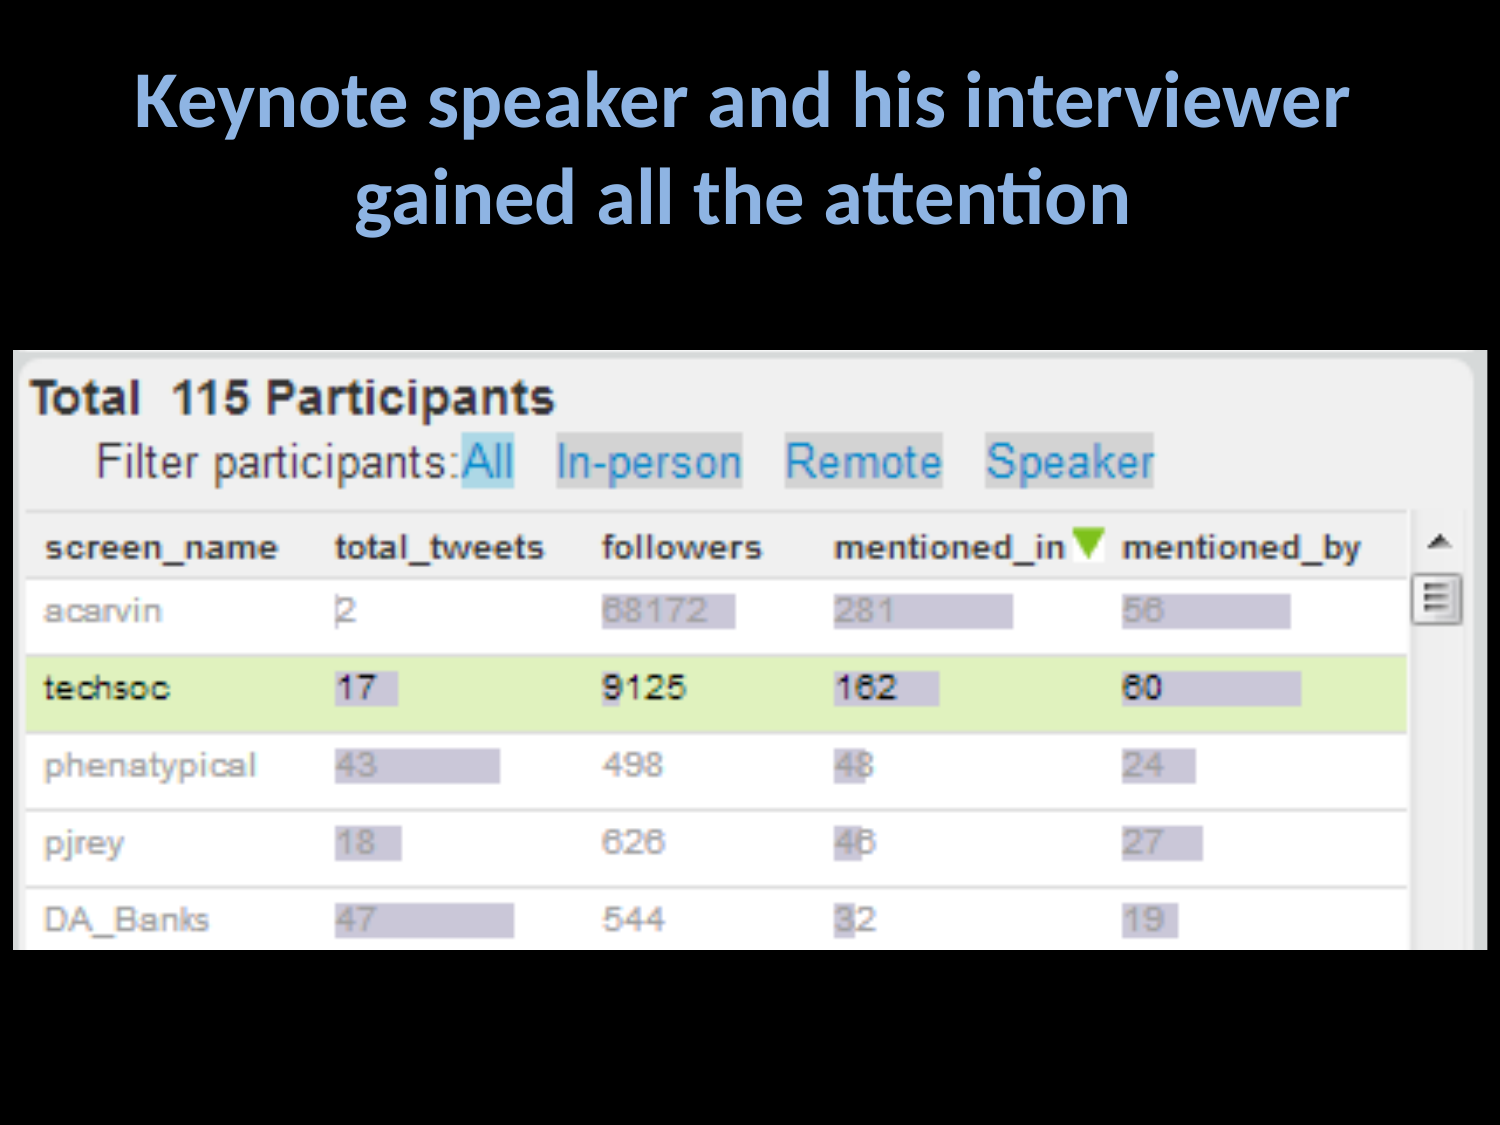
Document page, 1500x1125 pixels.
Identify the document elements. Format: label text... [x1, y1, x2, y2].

title Keynote speaker and his interviewer gained all the attention [62, 37, 1425, 250]
picture [12, 349, 1488, 951]
